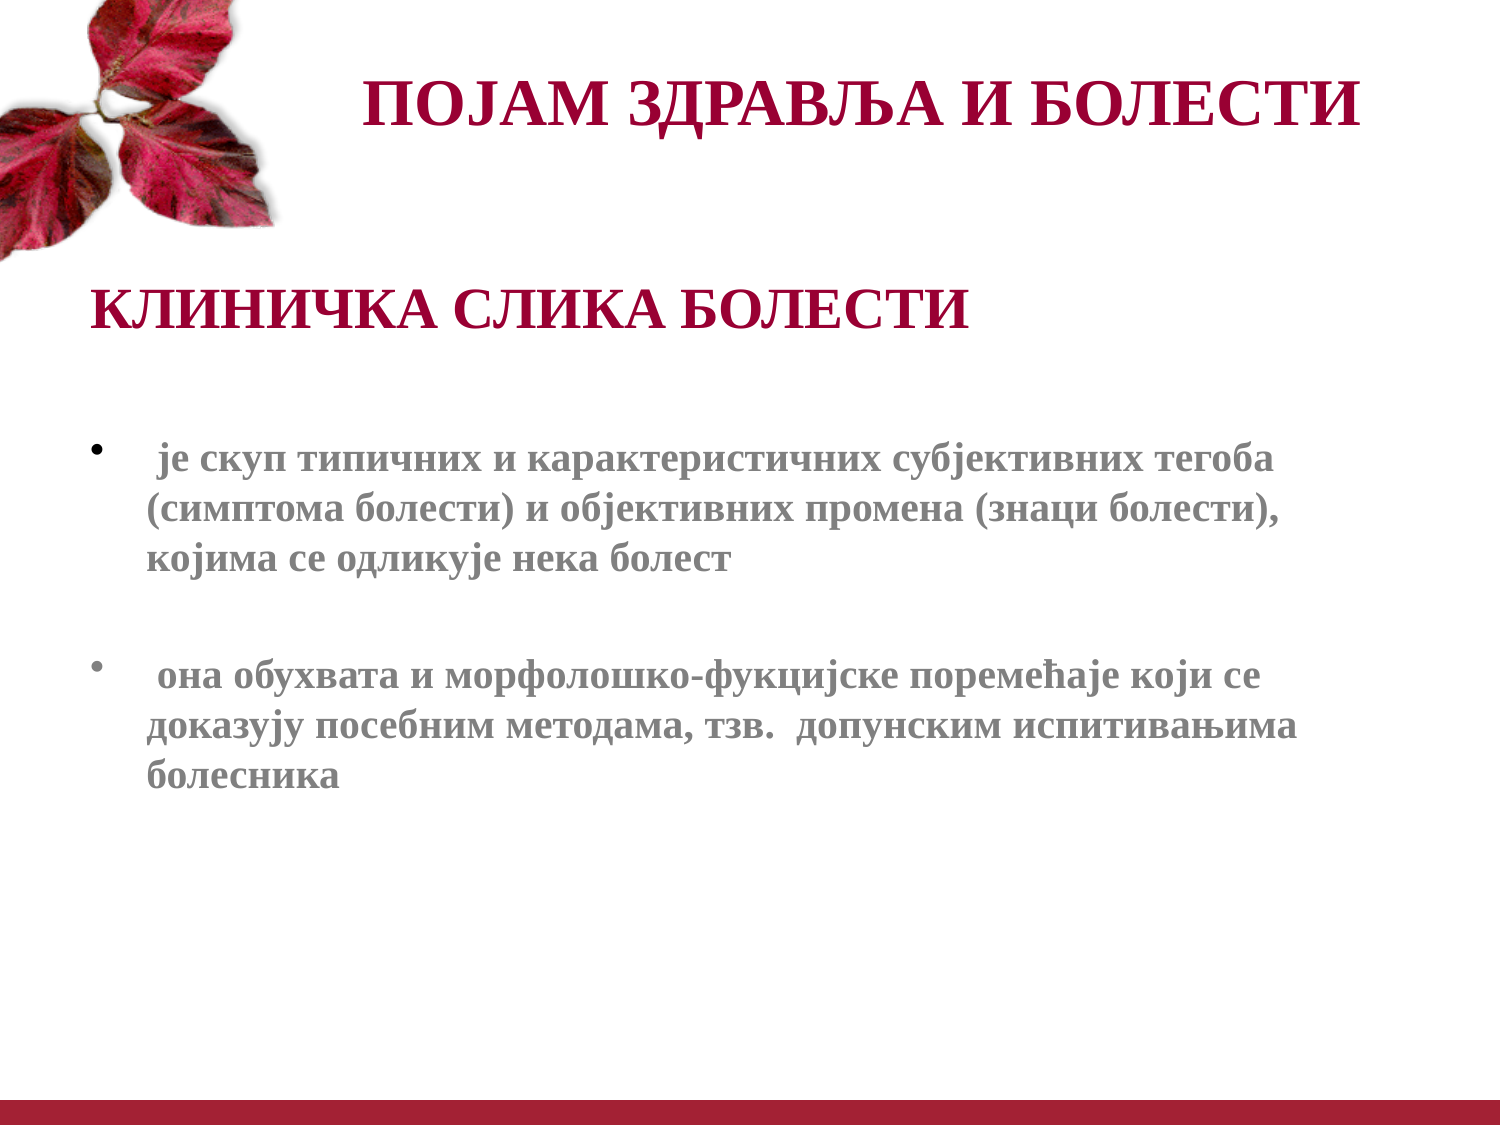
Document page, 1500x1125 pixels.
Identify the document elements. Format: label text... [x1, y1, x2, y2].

title ПОЈАМ ЗДРАВЉА И БОЛЕСТИ [289, 44, 1436, 233]
picture [0, 0, 295, 273]
list КЛИНИЧКА СЛИКА БОЛЕСТИ је скуп типичних и карактеристичних субјективних тегоба (симптома болести) и објективних промена (знаци болести), којима се одликује нека болест она обухвата и морфолошко-фукцијске поремећаје који се доказују посебним методама, тзв. допунским испитивањима болесника [74, 262, 1426, 1006]
